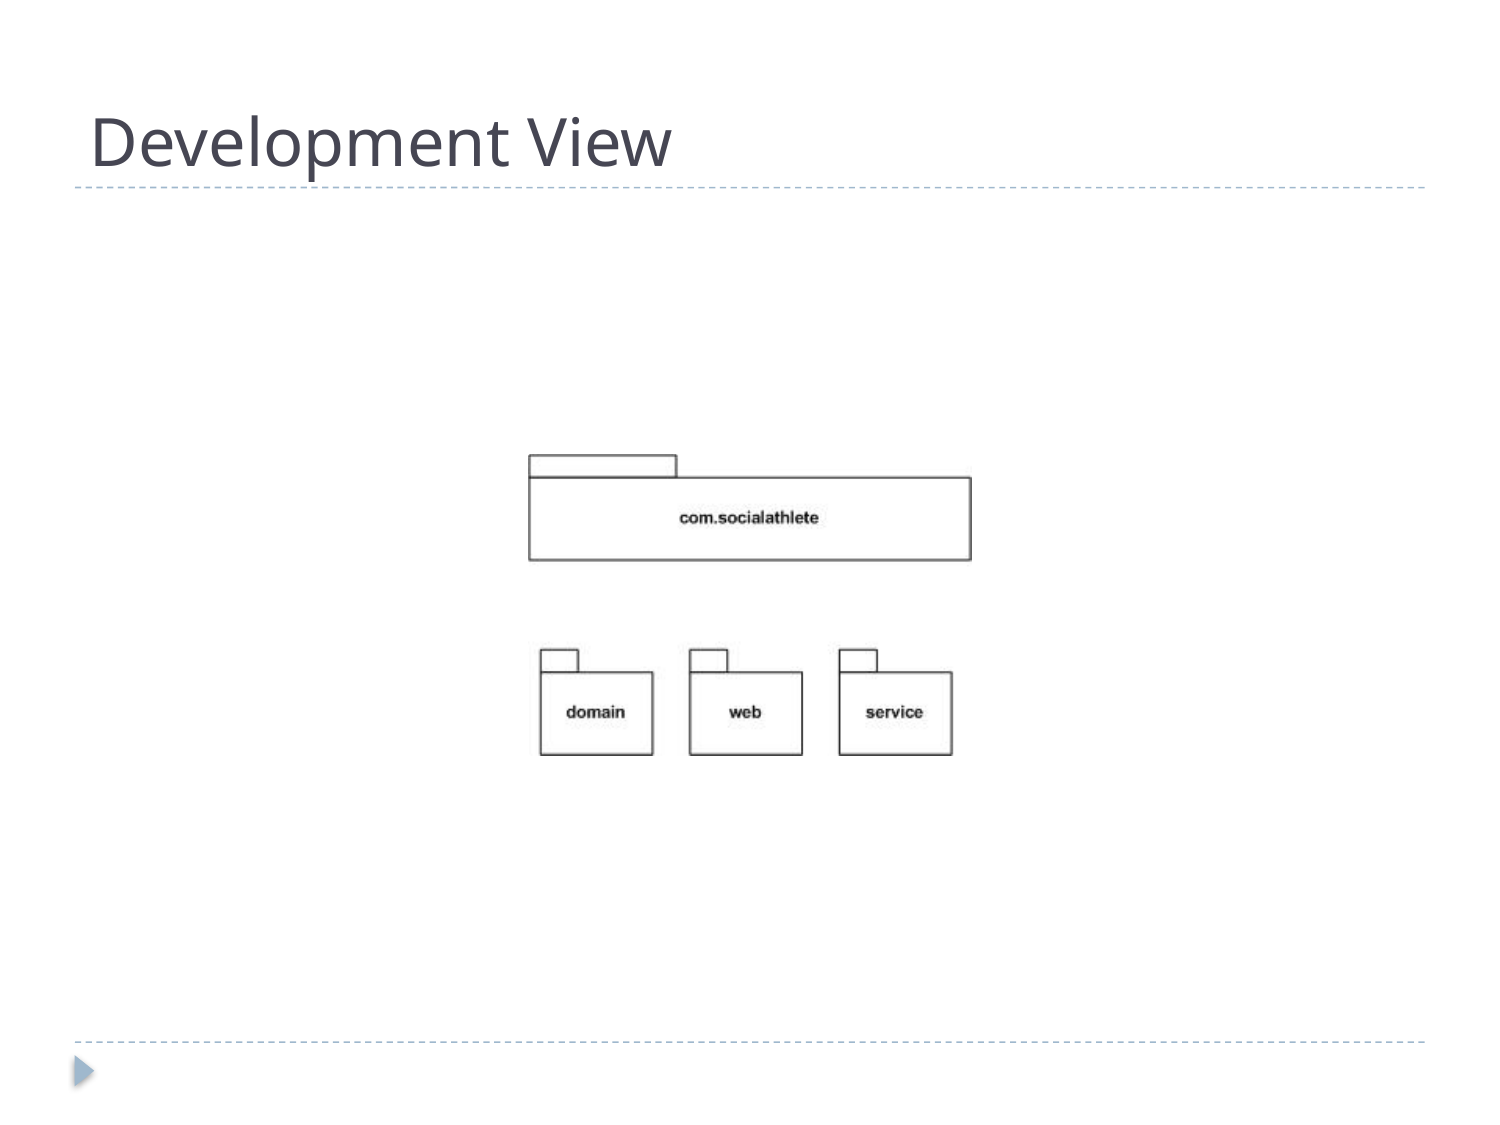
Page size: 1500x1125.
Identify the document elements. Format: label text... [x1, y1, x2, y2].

title Development View [75, 24, 1425, 188]
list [527, 453, 973, 756]
